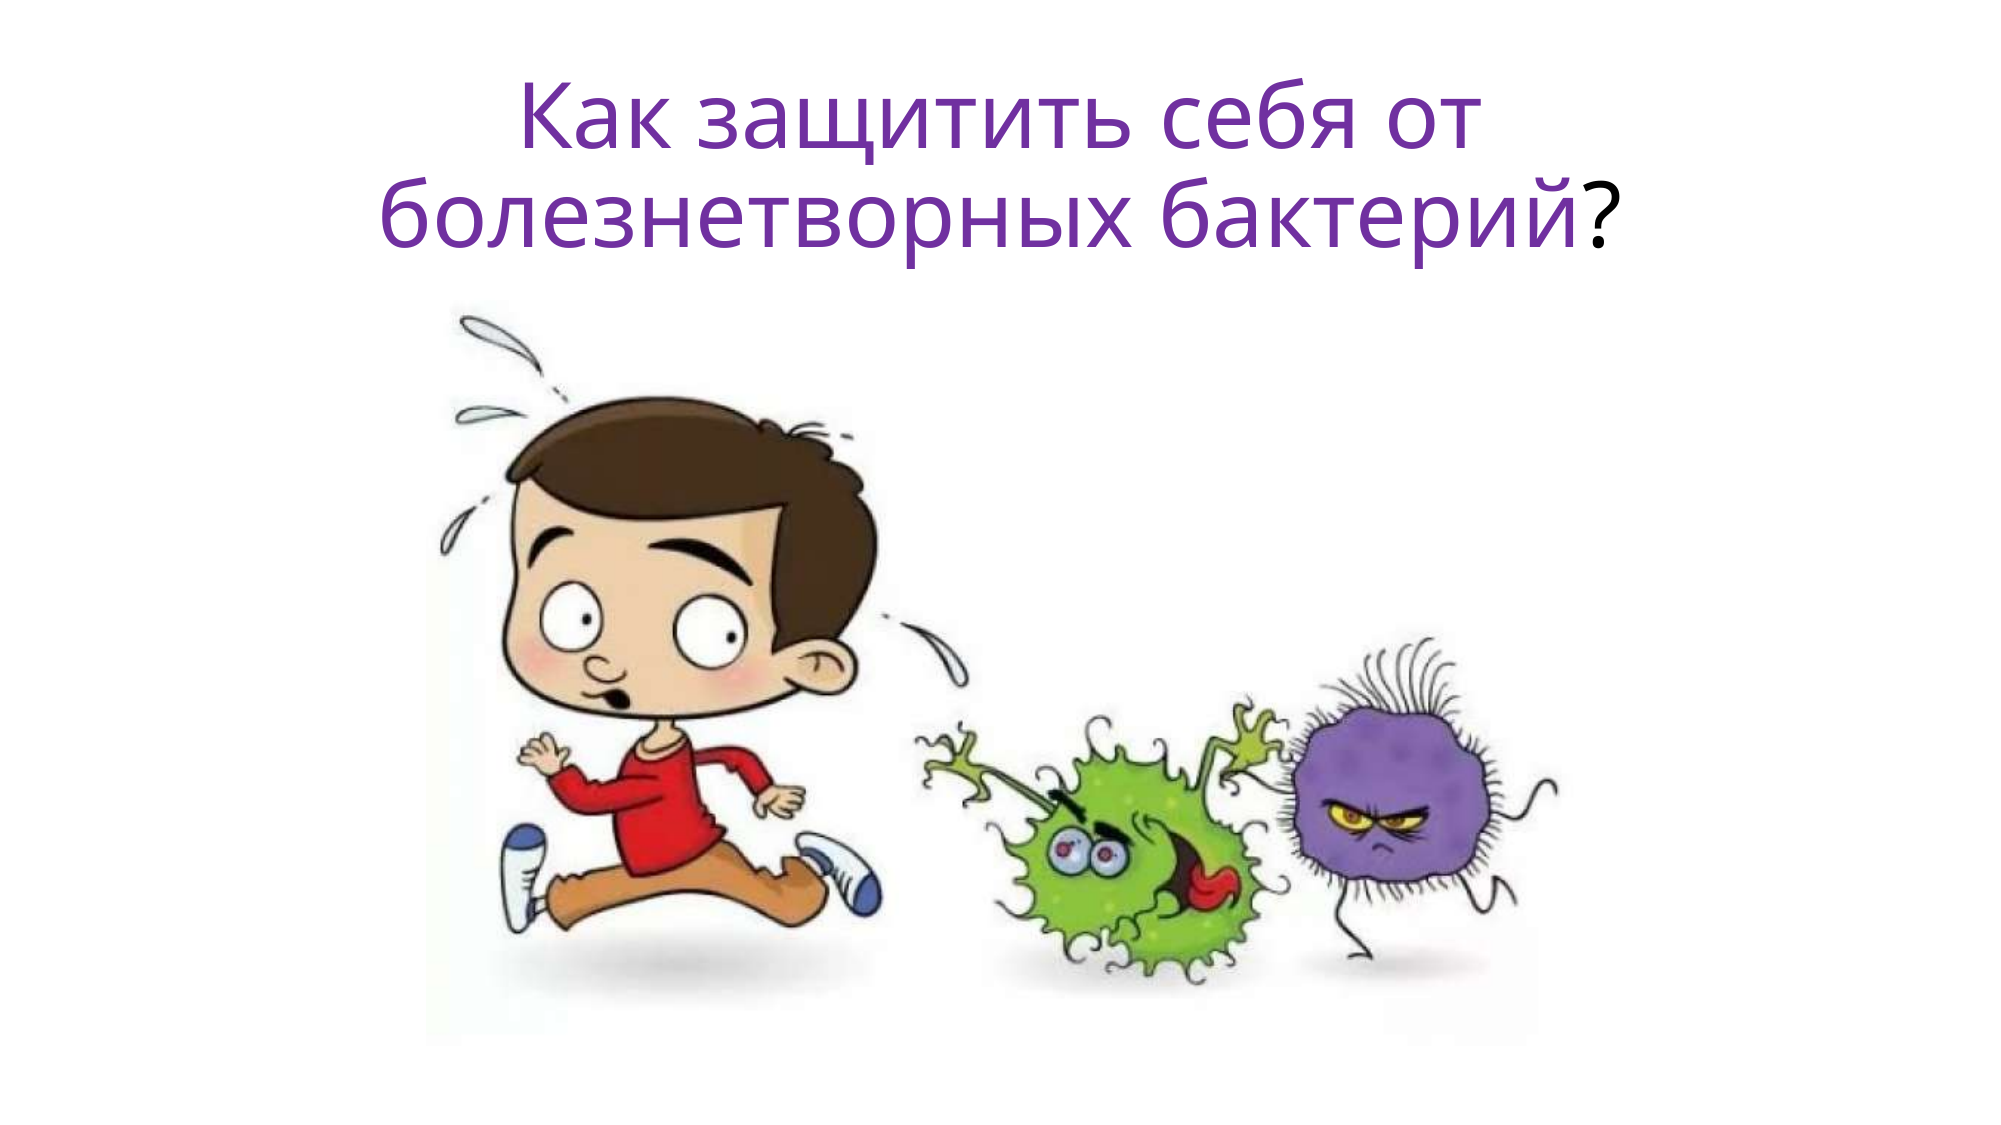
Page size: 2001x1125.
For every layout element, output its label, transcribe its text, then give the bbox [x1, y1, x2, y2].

title Как защитить себя от болезнетворных бактерий? [137, 59, 1863, 278]
picture [426, 277, 1609, 1080]
